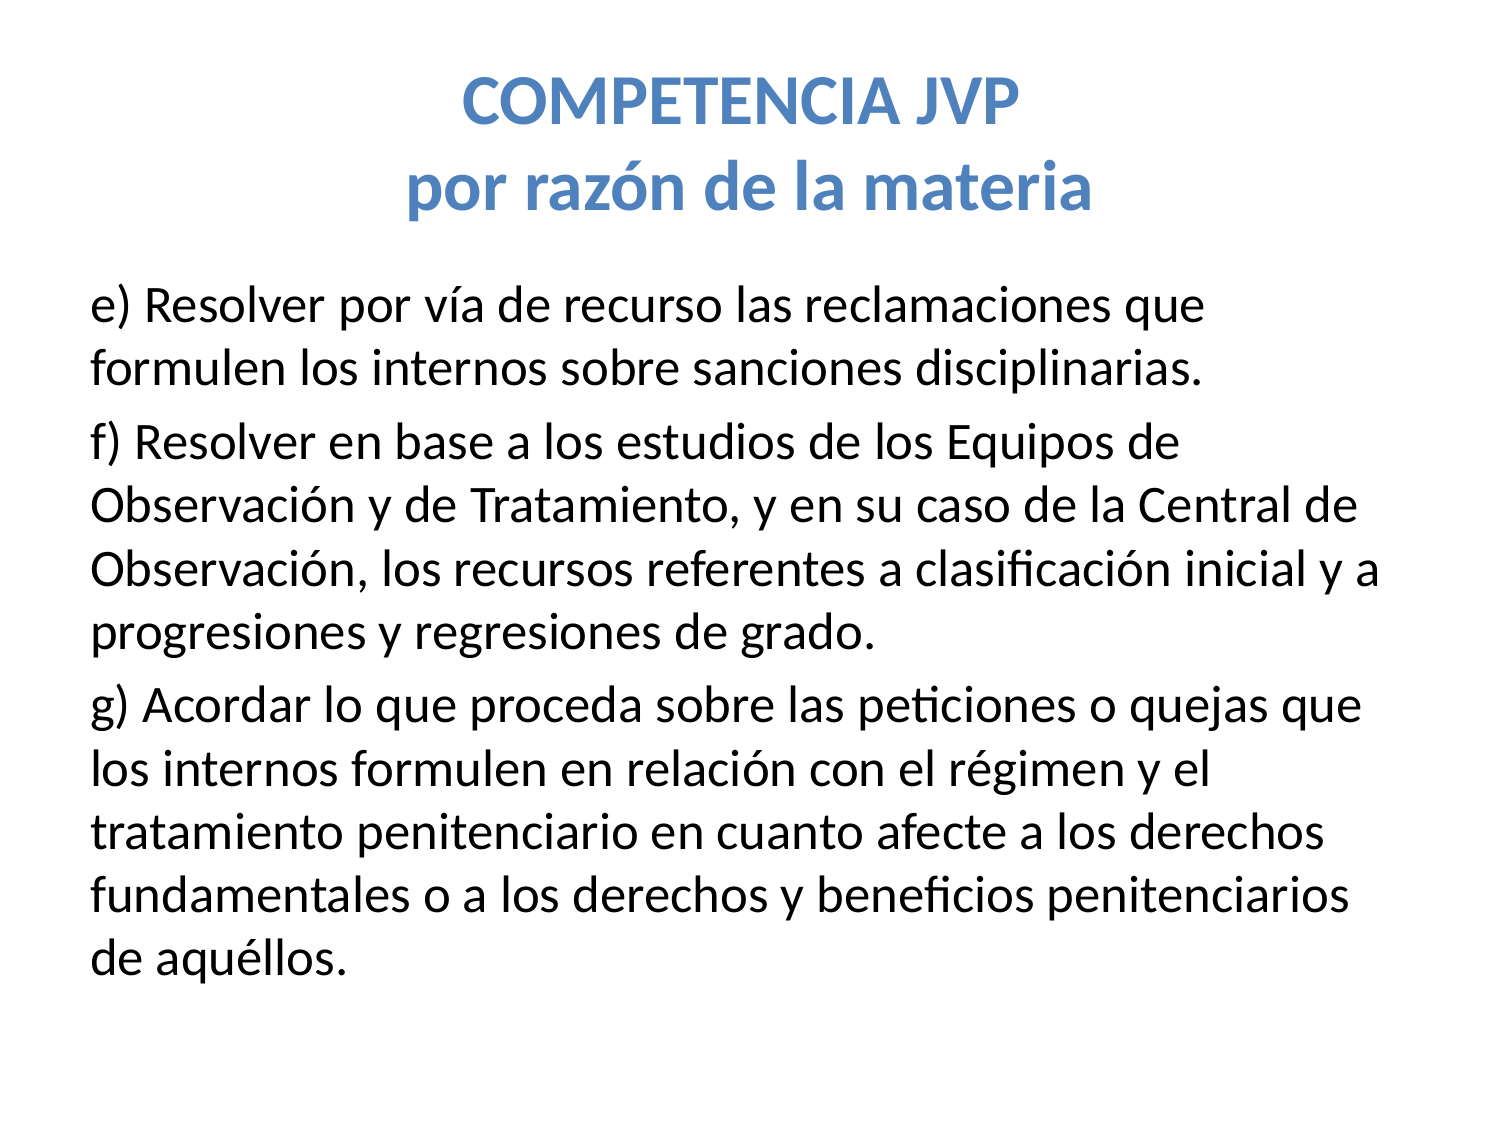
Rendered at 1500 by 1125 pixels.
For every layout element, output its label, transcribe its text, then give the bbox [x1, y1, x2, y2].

title COMPETENCIA JVP por razón de la materia [75, 45, 1425, 233]
list e) Resolver por vía de recurso las reclamaciones que formulen los internos sobre sanciones disciplinarias. f) Resolver en base a los estudios de los Equipos de Observación y de Tratamiento, y en su caso de la Central de Observación, los recursos referentes a clasificación inicial y a progresiones y regresiones de grado. g) Acordar lo que proceda sobre las peticiones o quejas que los internos formulen en relación con el régimen y el tratamiento penitenciario en cuanto afecte a los derechos fundamentales o a los derechos y beneficios penitenciarios de aquéllos. [75, 262, 1425, 1005]
